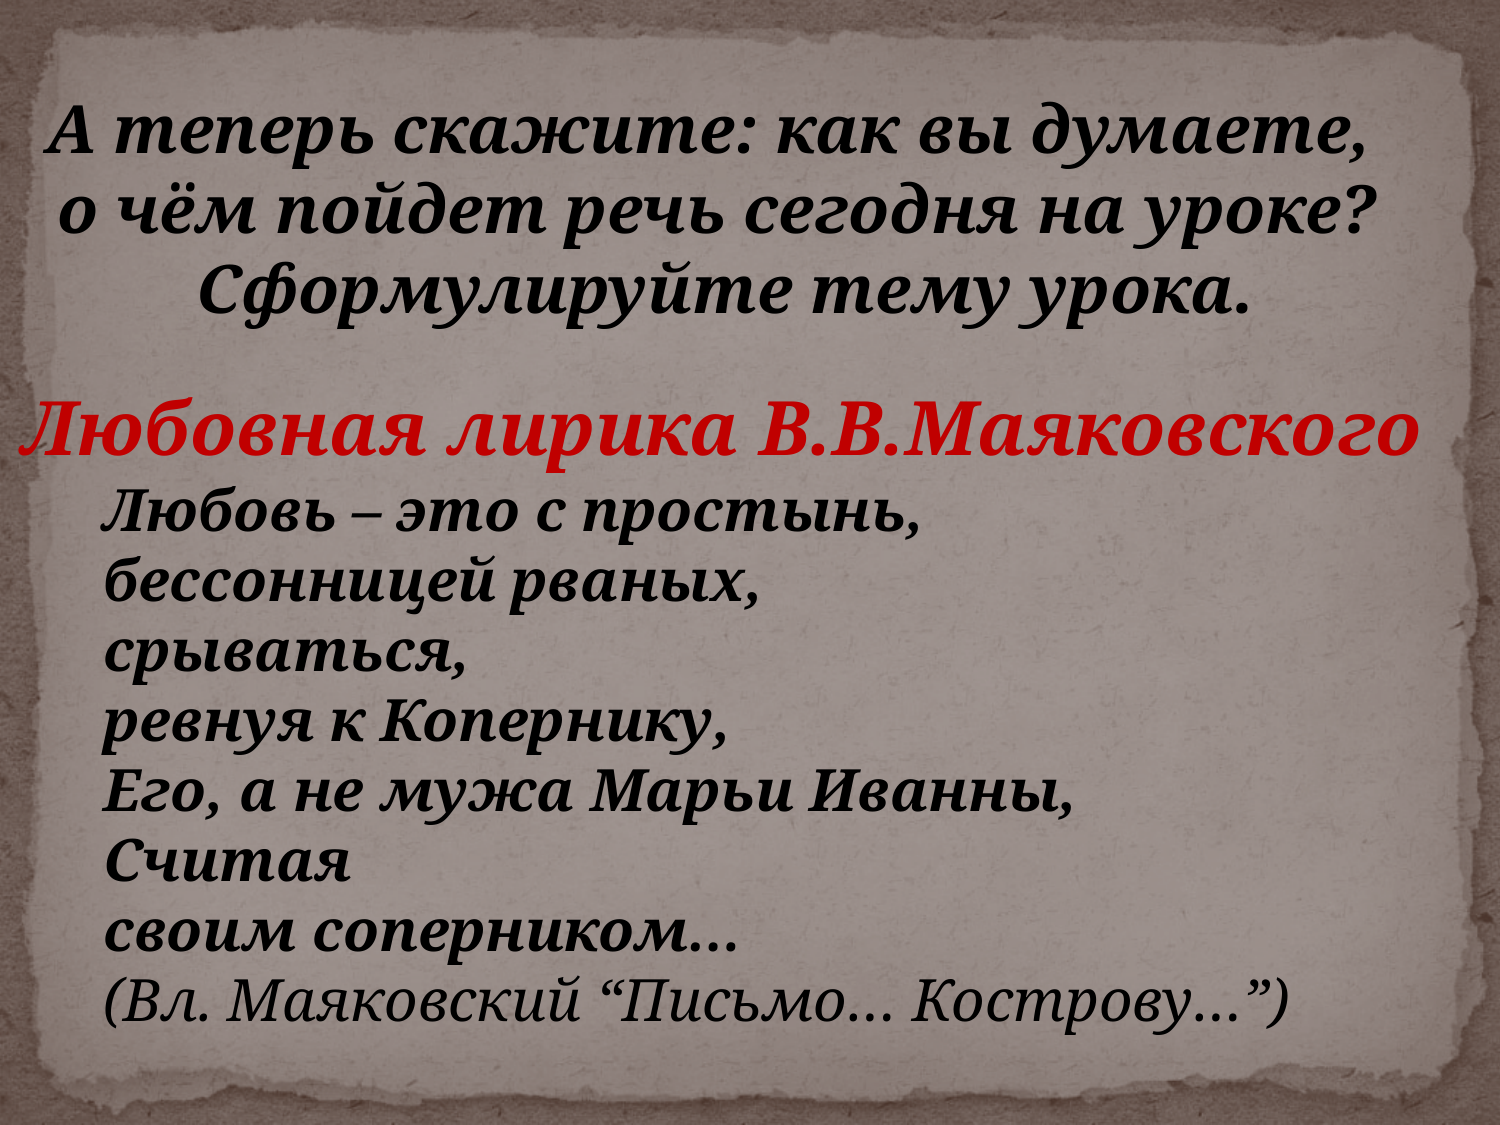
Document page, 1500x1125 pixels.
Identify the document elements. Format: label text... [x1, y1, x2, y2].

text_box Любовь – это с простынь, бессонницей рваных, срываться, ревнуя к Копернику, Его, а не мужа Марьи Иванны, Считая своим соперником… (Вл. Маяковский “Письмо… Кострову…”) [88, 466, 1500, 1041]
text_box Любовная лирика В.В.Маяковского [7, 373, 1438, 479]
text_box А теперь скажите: как вы думаете, о чём пойдет речь сегодня на уроке? Сформулируйте тему урока. [0, 79, 1436, 335]
